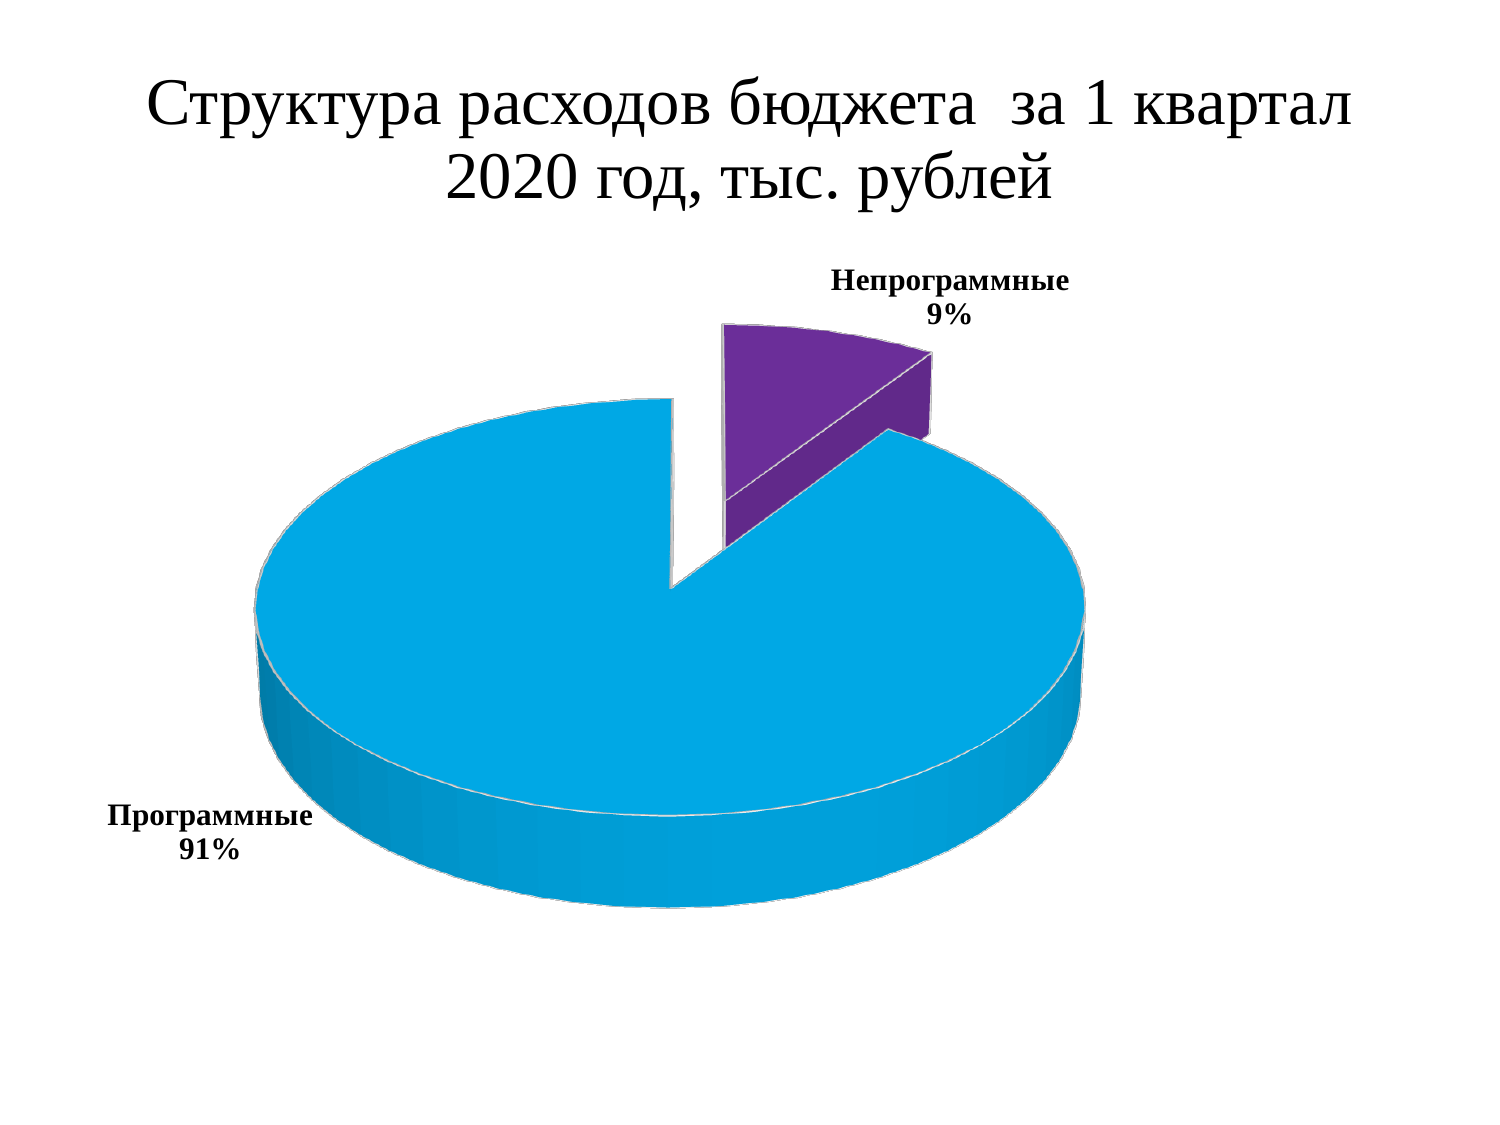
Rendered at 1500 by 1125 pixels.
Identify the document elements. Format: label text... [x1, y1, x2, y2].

title Структура расходов бюджета за 1 квартал 2020 год, тыс. рублей [75, 45, 1425, 233]
chart [74, 242, 1341, 988]
